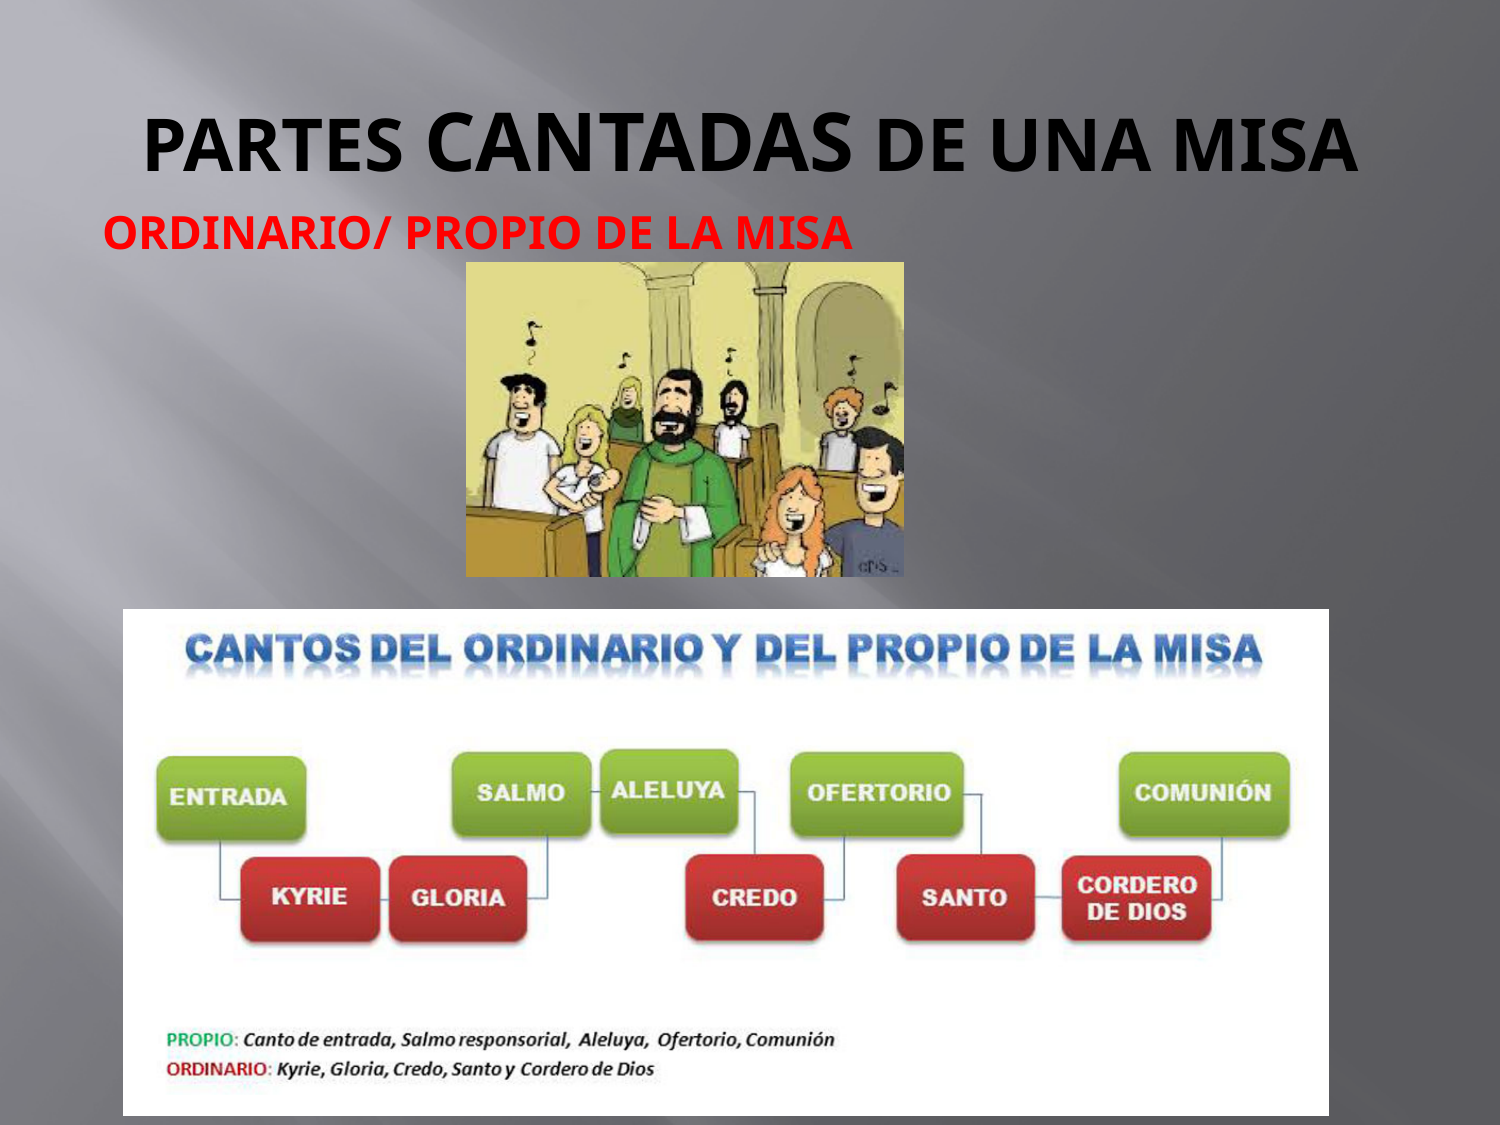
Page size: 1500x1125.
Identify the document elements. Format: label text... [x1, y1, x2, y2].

picture [123, 609, 1329, 1116]
list ORDINARIO/ PROPIO DE LA MISA [64, 196, 1425, 1035]
title PARTES CANTADAS DE UNA MISA [75, 45, 1425, 196]
picture [466, 261, 904, 577]
